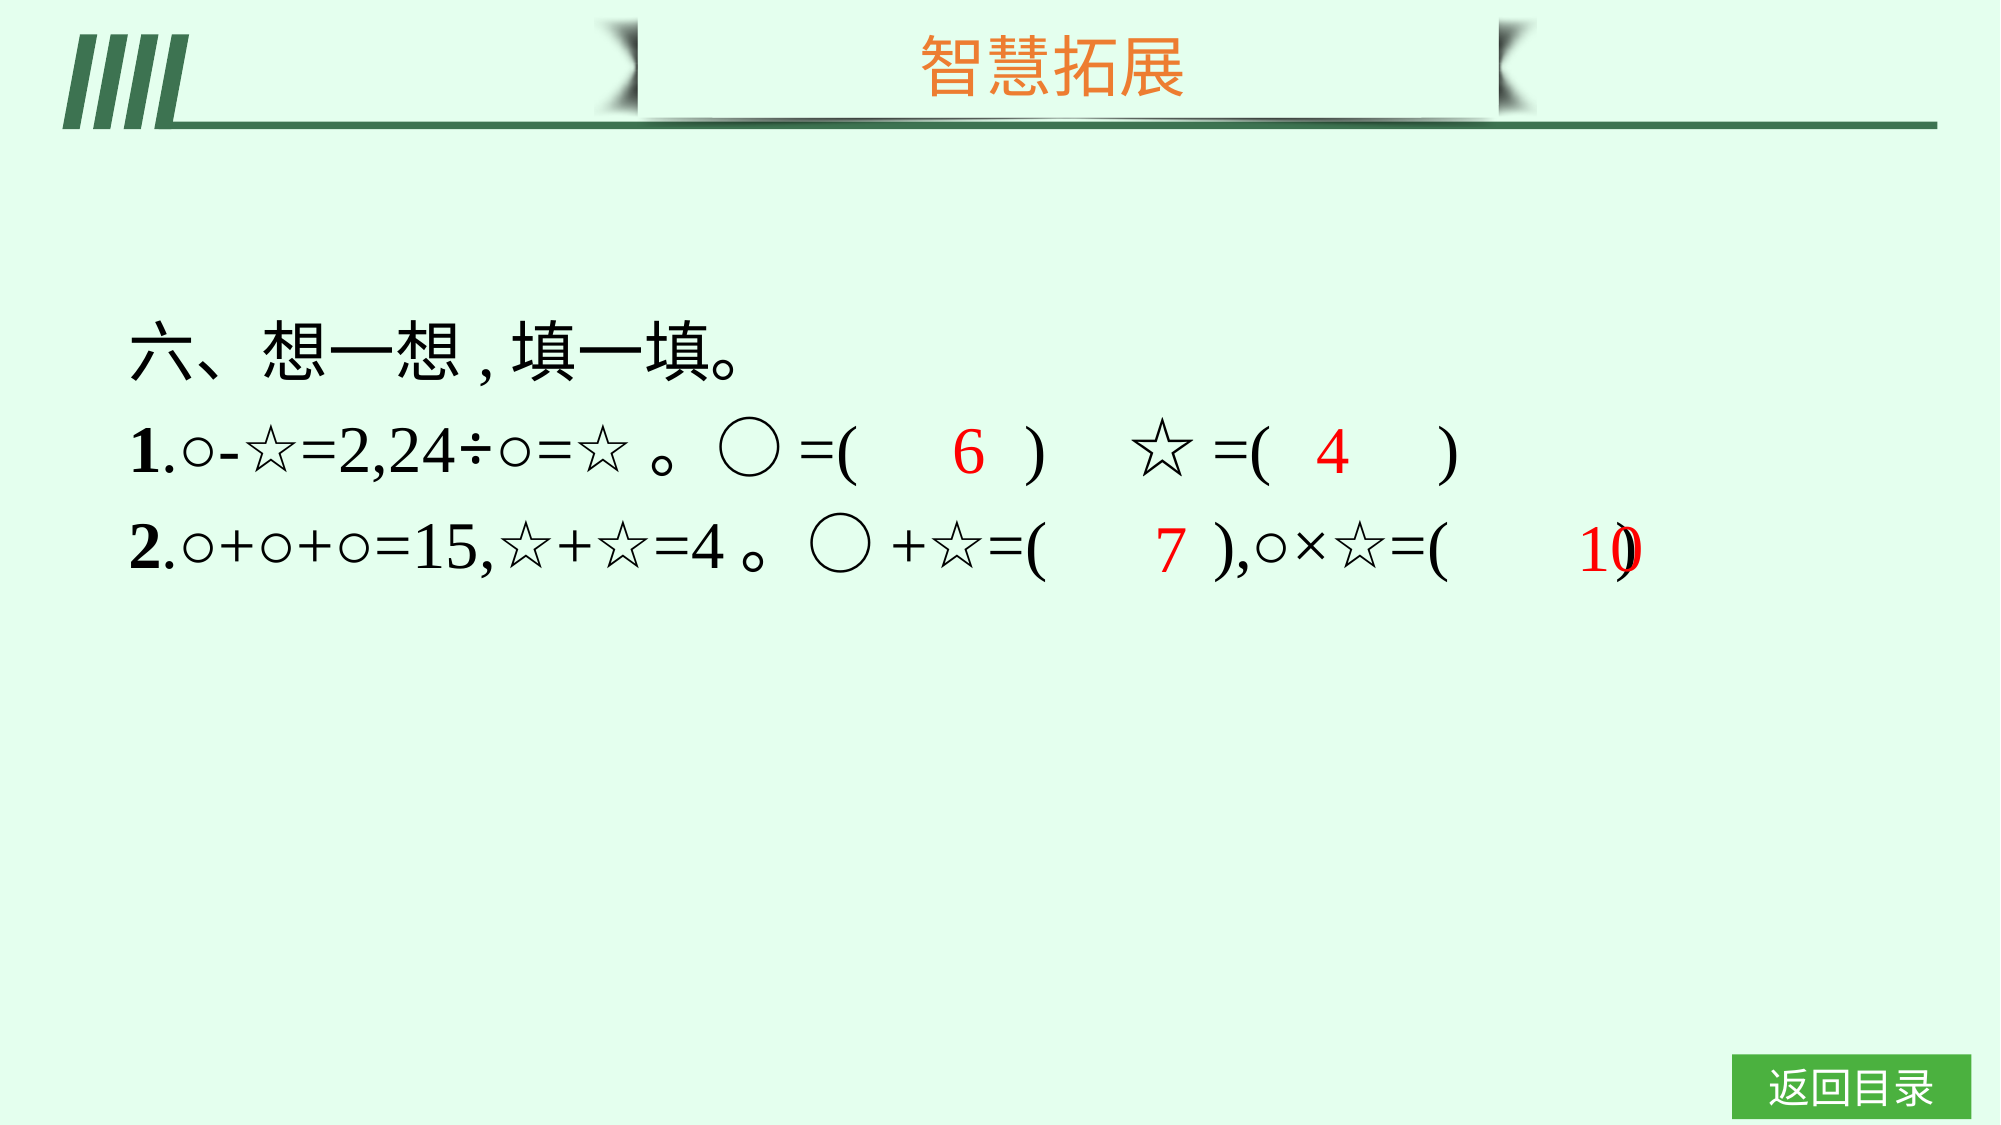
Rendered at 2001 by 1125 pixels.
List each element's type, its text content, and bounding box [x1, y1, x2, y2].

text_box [594, 16, 1537, 127]
text_box 六、想一想,填一填。 1.○-☆=2,24÷○=☆。○=( ) ☆=( ) 2.○+○+○=15,☆+☆=4。○+☆=( ),○×☆=( ) [113, 286, 1887, 590]
text_box 7 [1139, 482, 1203, 594]
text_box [62, 34, 1938, 130]
text_box 4 [1302, 383, 1366, 494]
text_box 10 [1562, 481, 1660, 592]
text_box 6 [938, 383, 1002, 494]
